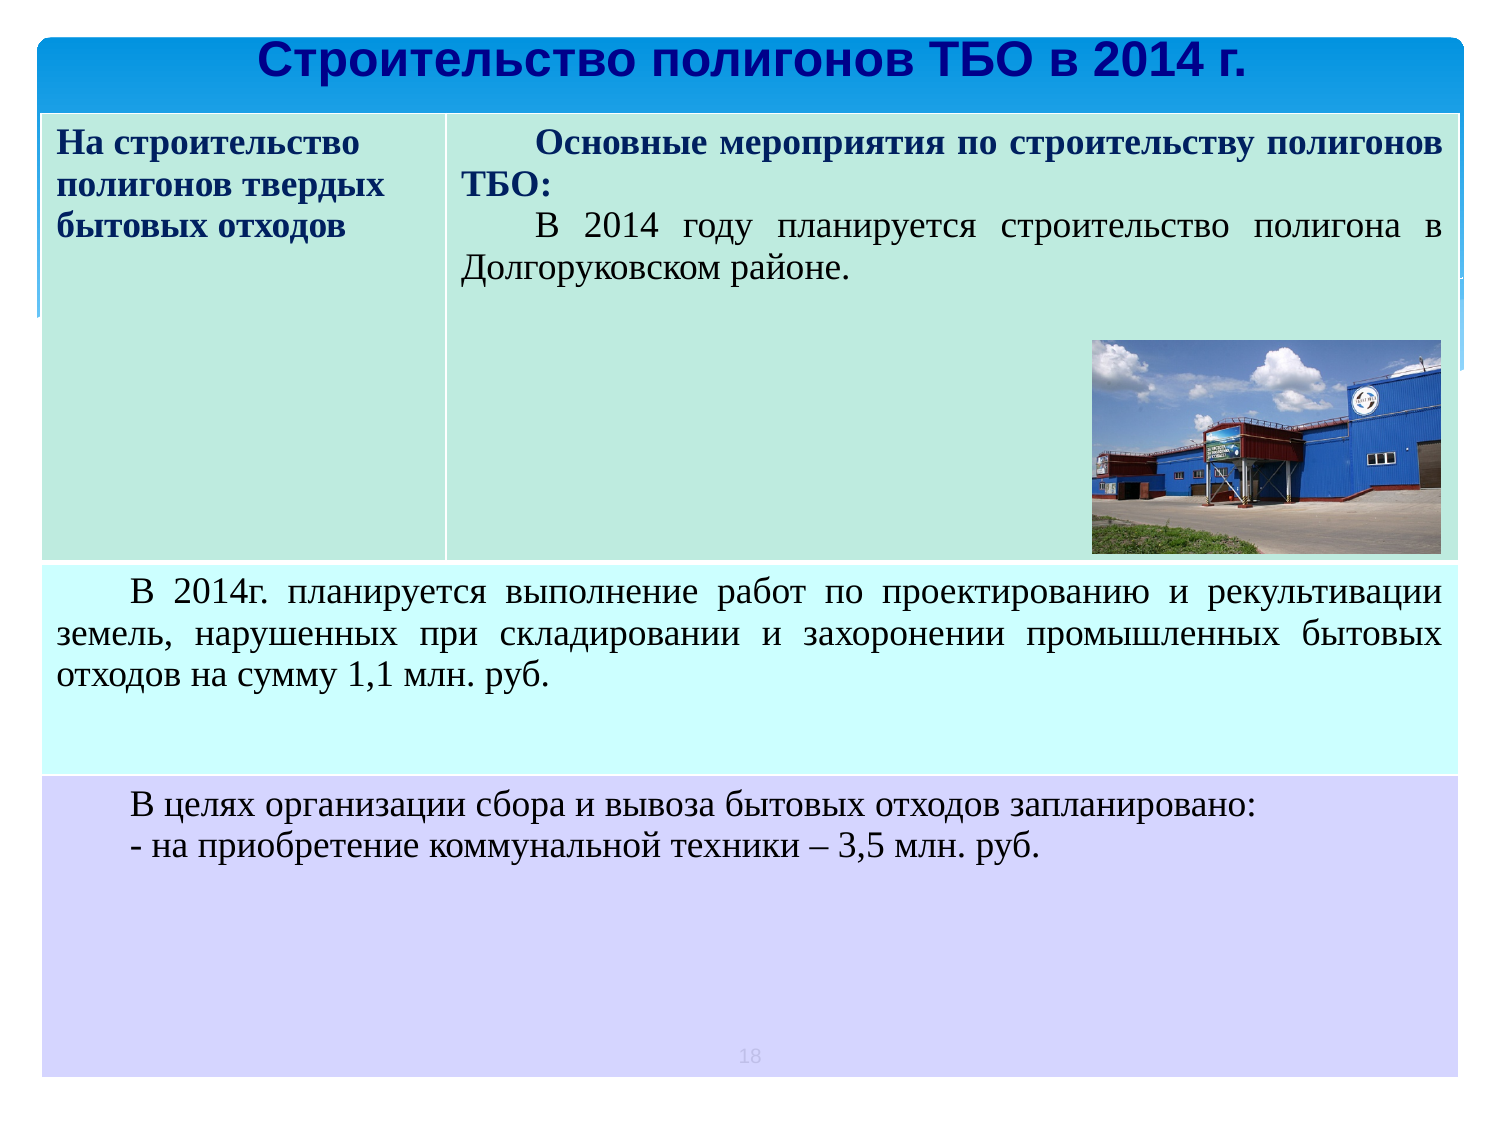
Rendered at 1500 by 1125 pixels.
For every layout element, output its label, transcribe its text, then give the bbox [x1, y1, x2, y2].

slide_number 18 [654, 1079, 846, 1086]
table_header Основные мероприятия по строительству полигонов ТБО: В 2014 году планируется строительство полигона в Долгоруковском районе. [447, 114, 1458, 560]
text_box Строительство полигонов ТБО в 2014 г. [49, 19, 1456, 94]
table_cell В 2014г. планируется выполнение работ по проектированию и рекультивации земель, нарушенных при складировании и захоронении промышленных бытовых отходов на сумму 1,1 млн. руб. [42, 565, 1458, 774]
picture [1092, 340, 1442, 554]
table_cell В целях организации сбора и вывоза бытовых отходов запланировано: - на приобретение коммунальной техники – 3,5 млн. руб. [42, 776, 1458, 1077]
table_header На строительство полигонов твердых бытовых отходов [42, 114, 445, 560]
